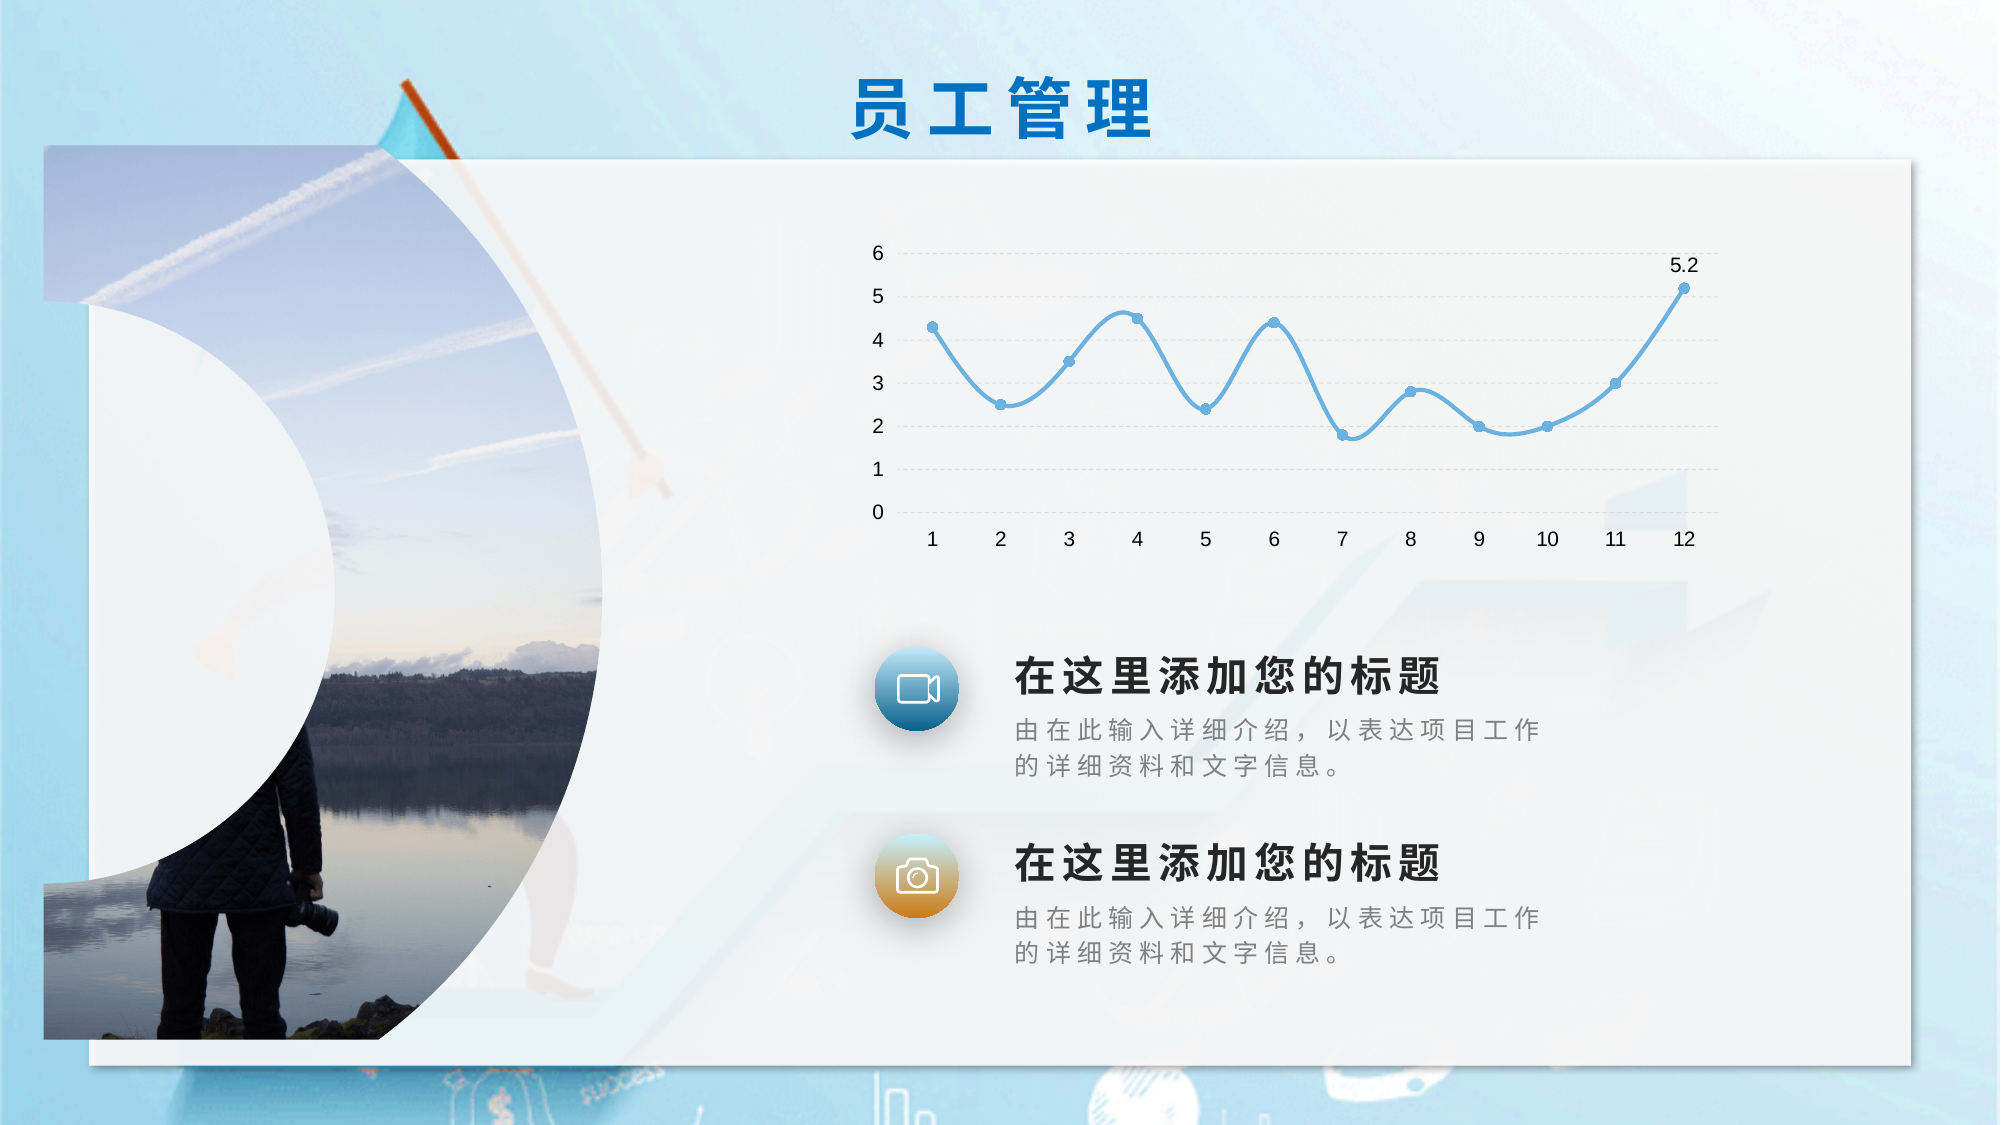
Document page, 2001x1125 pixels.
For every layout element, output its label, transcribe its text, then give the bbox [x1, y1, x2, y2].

text_box 在这里添加您的标题 [999, 819, 1517, 894]
chart [854, 235, 1736, 558]
text_box [42, 144, 604, 1041]
text_box 由在此输入详细介绍，以表达项目工作的详细资料和文字信息。 [1000, 701, 1591, 789]
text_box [874, 646, 960, 731]
text_box 在这里添加您的标题 [999, 632, 1555, 707]
picture [0, 0, 2000, 1125]
text_box 员工管理 [733, 61, 1268, 153]
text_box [874, 833, 960, 918]
text_box 由在此输入详细介绍，以表达项目工作的详细资料和文字信息。 [1000, 888, 1591, 976]
